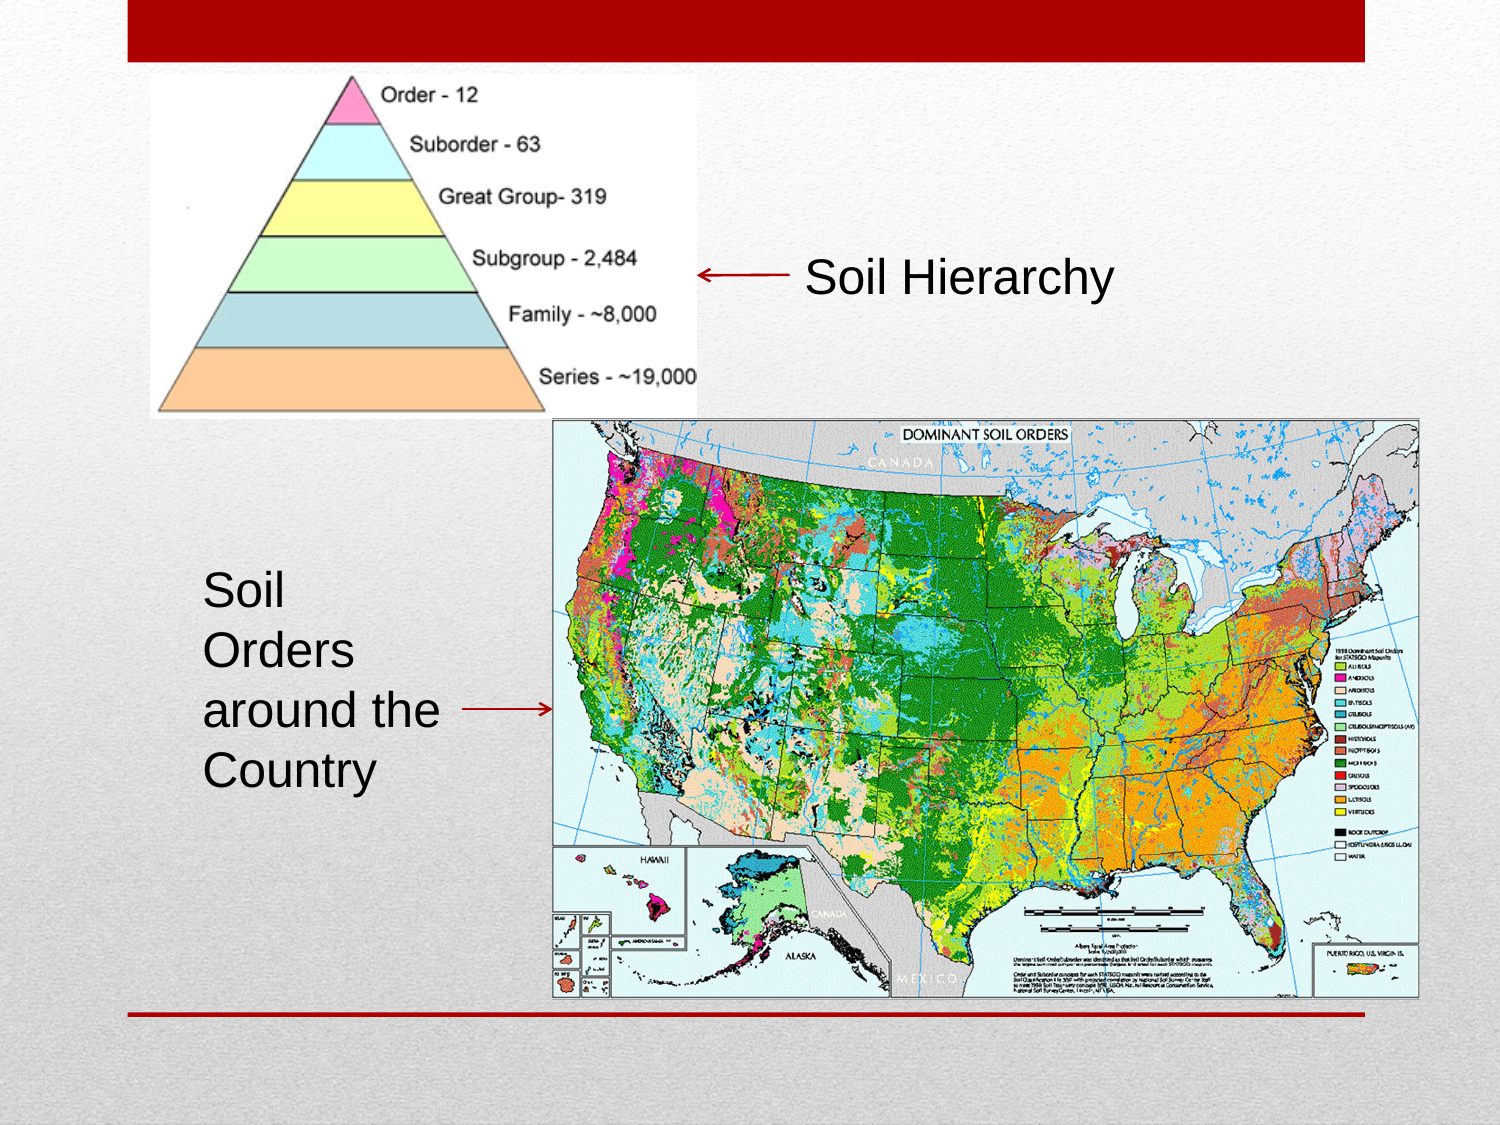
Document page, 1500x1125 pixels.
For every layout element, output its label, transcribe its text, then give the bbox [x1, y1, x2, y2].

text_box Soil Orders around the Country [187, 549, 463, 805]
picture [149, 74, 1421, 1001]
text_box Soil Hierarchy [789, 237, 1131, 313]
